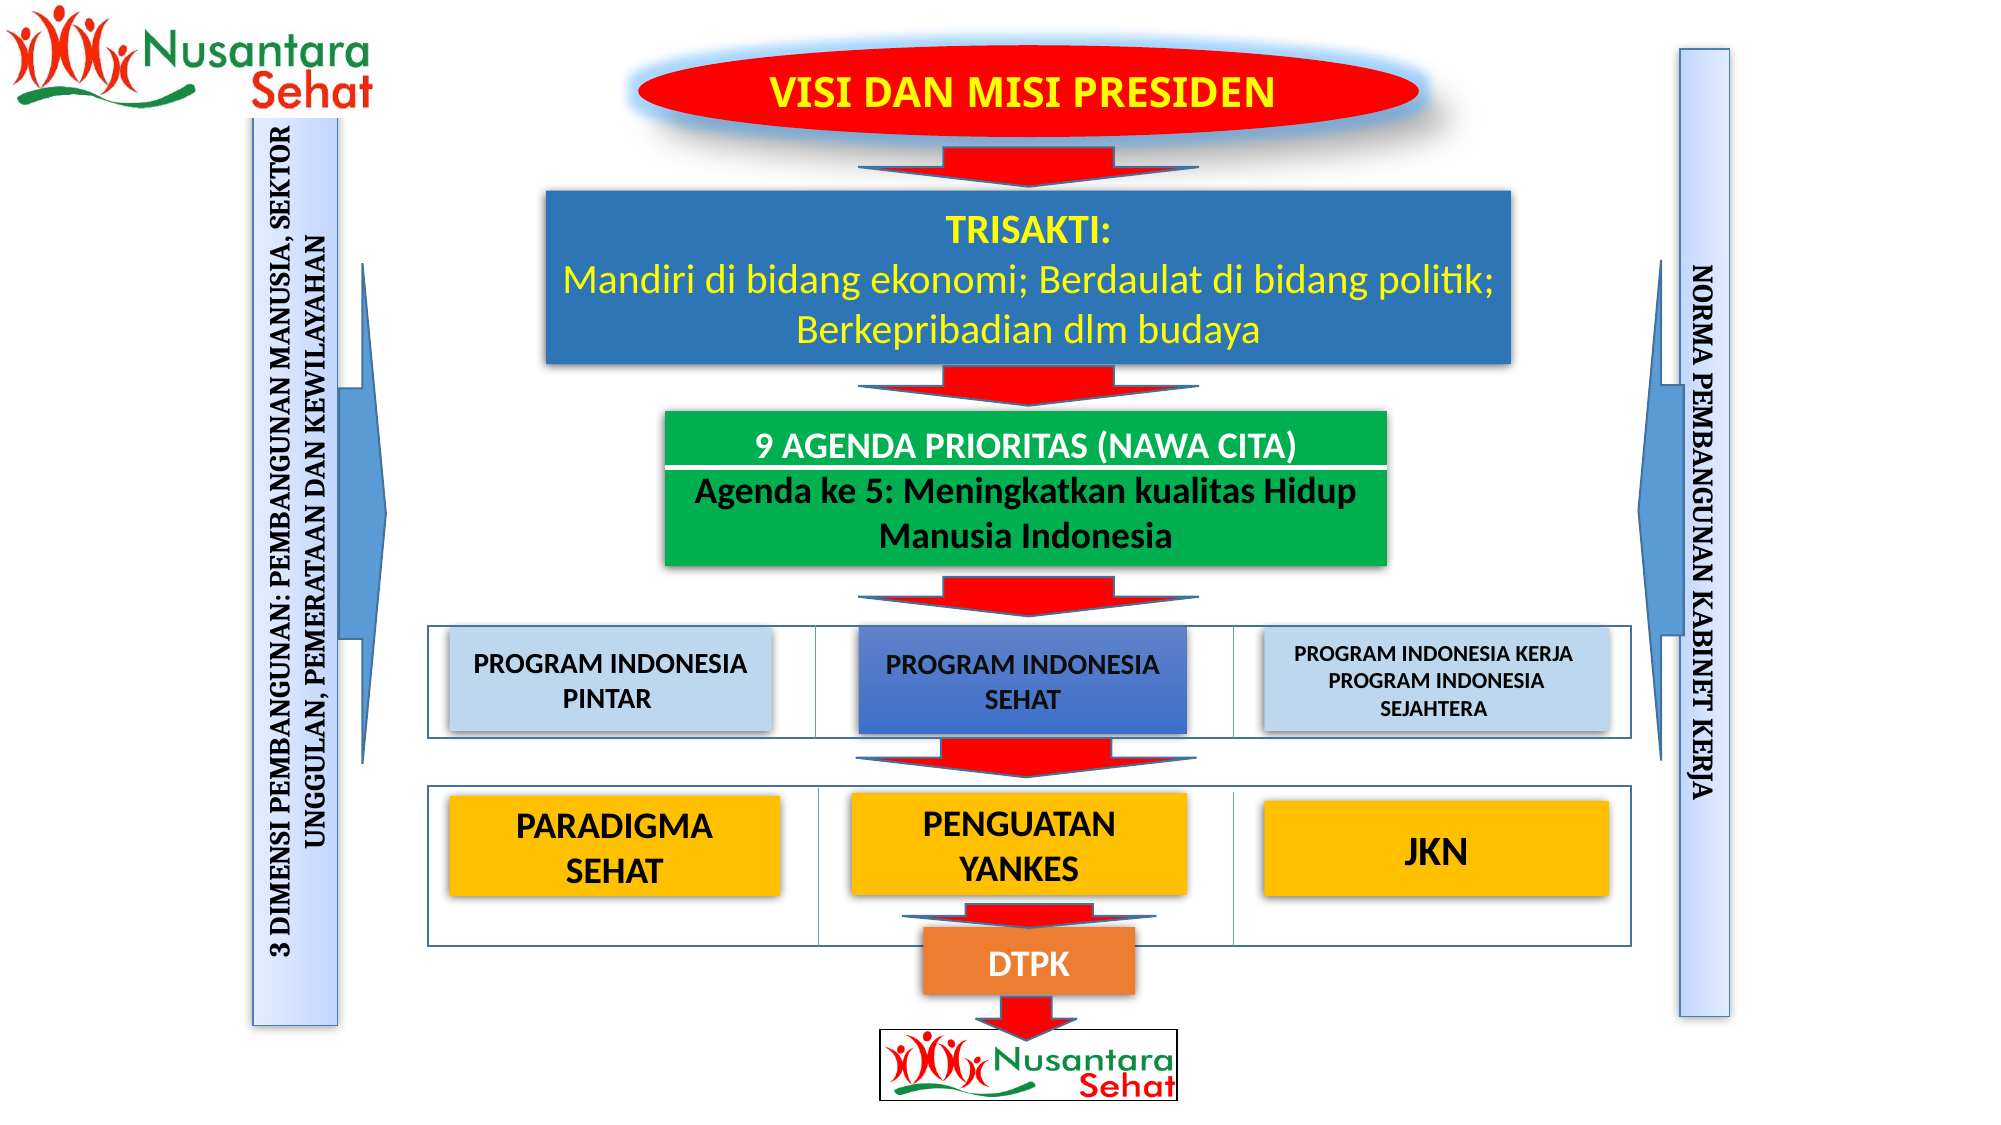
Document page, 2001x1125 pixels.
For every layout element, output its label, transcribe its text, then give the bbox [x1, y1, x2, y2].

text_box [858, 365, 1200, 407]
text_box [427, 785, 1632, 947]
text_box [858, 146, 1200, 188]
text_box 9 AGENDA PRIORITAS (NAWA CITA) Agenda ke 5: Meningkatkan kualitas Hidup Manusia Indonesia [665, 470, 1387, 567]
text_box 9 AGENDA PRIORITAS (NAWA CITA) Agenda ke 5: Meningkatkan kualitas Hidup Manusia Indonesia [665, 411, 1387, 465]
text_box [427, 625, 1632, 739]
picture [880, 1030, 1177, 1100]
text_box [855, 736, 1197, 779]
text_box 3 DIMENSI PEMBANGUNAN: PEMBANGUNAN MANUSIA, SEKTOR UNGGULAN, PEMERATAAN DAN KEWILAYAHAN [253, 118, 338, 1026]
text_box VISI DAN MISI PRESIDEN [638, 45, 1419, 138]
text_box NORMA PEMBANGUNAN KABINET KERJA [1680, 48, 1730, 1017]
text_box [337, 263, 387, 765]
text_box [901, 903, 1157, 929]
text_box TRISAKTI: Mandiri di bidang ekonomi; Berdaulat di bidang politik; Berkepribadian dlm budaya [546, 190, 1511, 365]
text_box [975, 995, 1078, 1030]
picture [6, 0, 378, 118]
text_box DTPK [923, 927, 1136, 995]
text_box [858, 575, 1200, 618]
text_box [1637, 259, 1685, 761]
